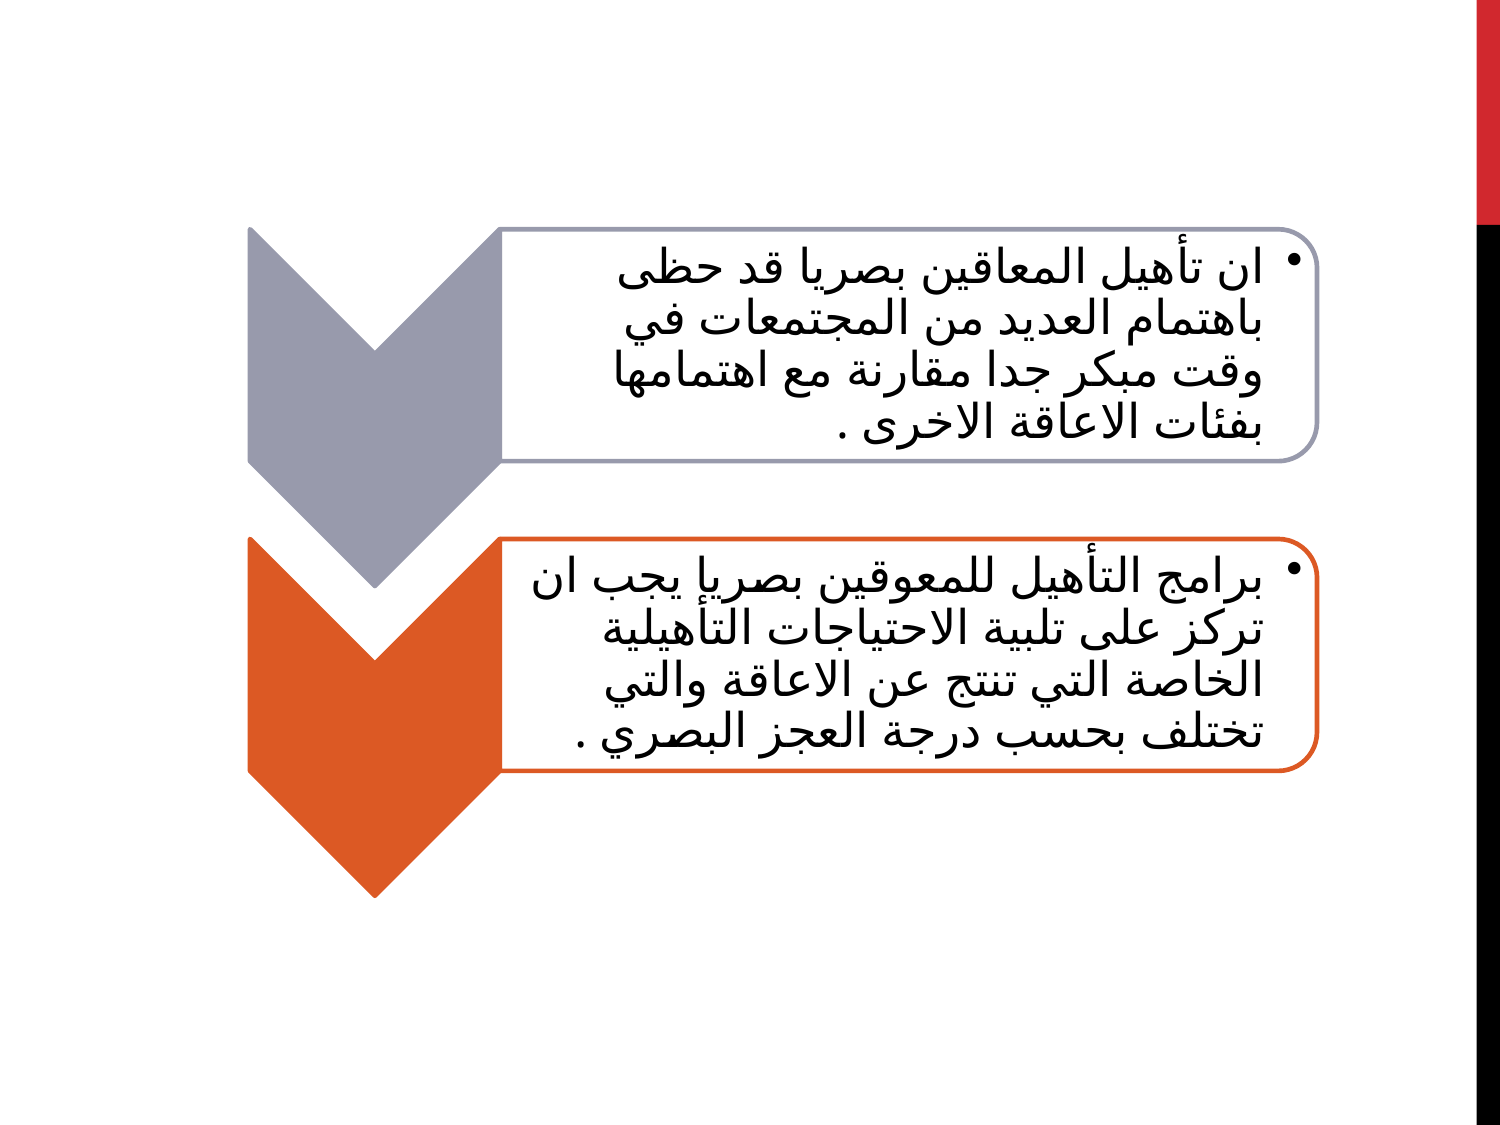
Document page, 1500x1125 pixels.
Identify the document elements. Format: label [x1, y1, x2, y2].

text_box [249, 228, 1318, 897]
